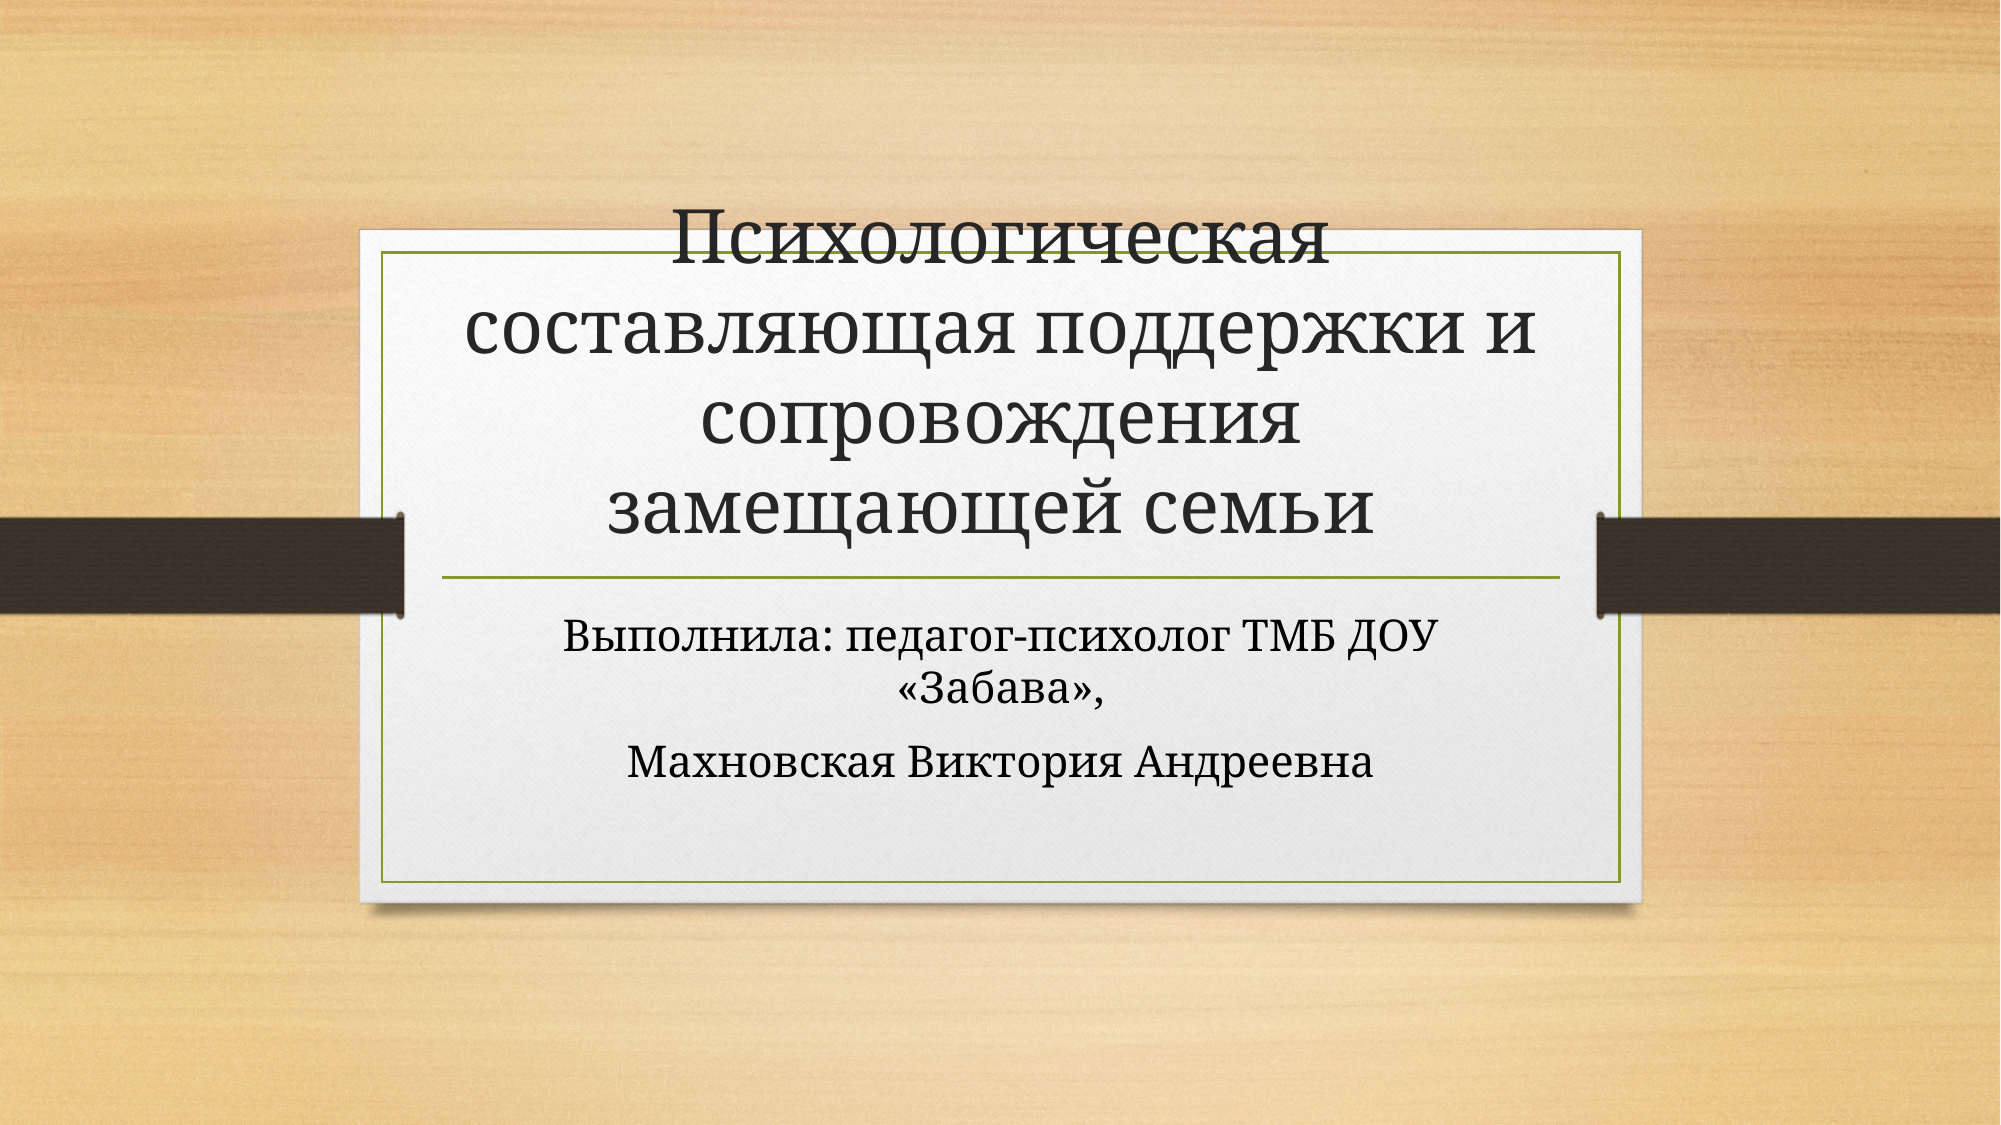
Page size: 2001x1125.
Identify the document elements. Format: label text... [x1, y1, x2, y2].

picture [0, 0, 2001, 1125]
title Психологическая составляющая поддержки и сопровождения замещающей семьи [441, 306, 1560, 556]
subtitle Выполнила: педагог-психолог ТМБ ДОУ «Забава», Махновская Виктория Андреевна [441, 600, 1560, 817]
